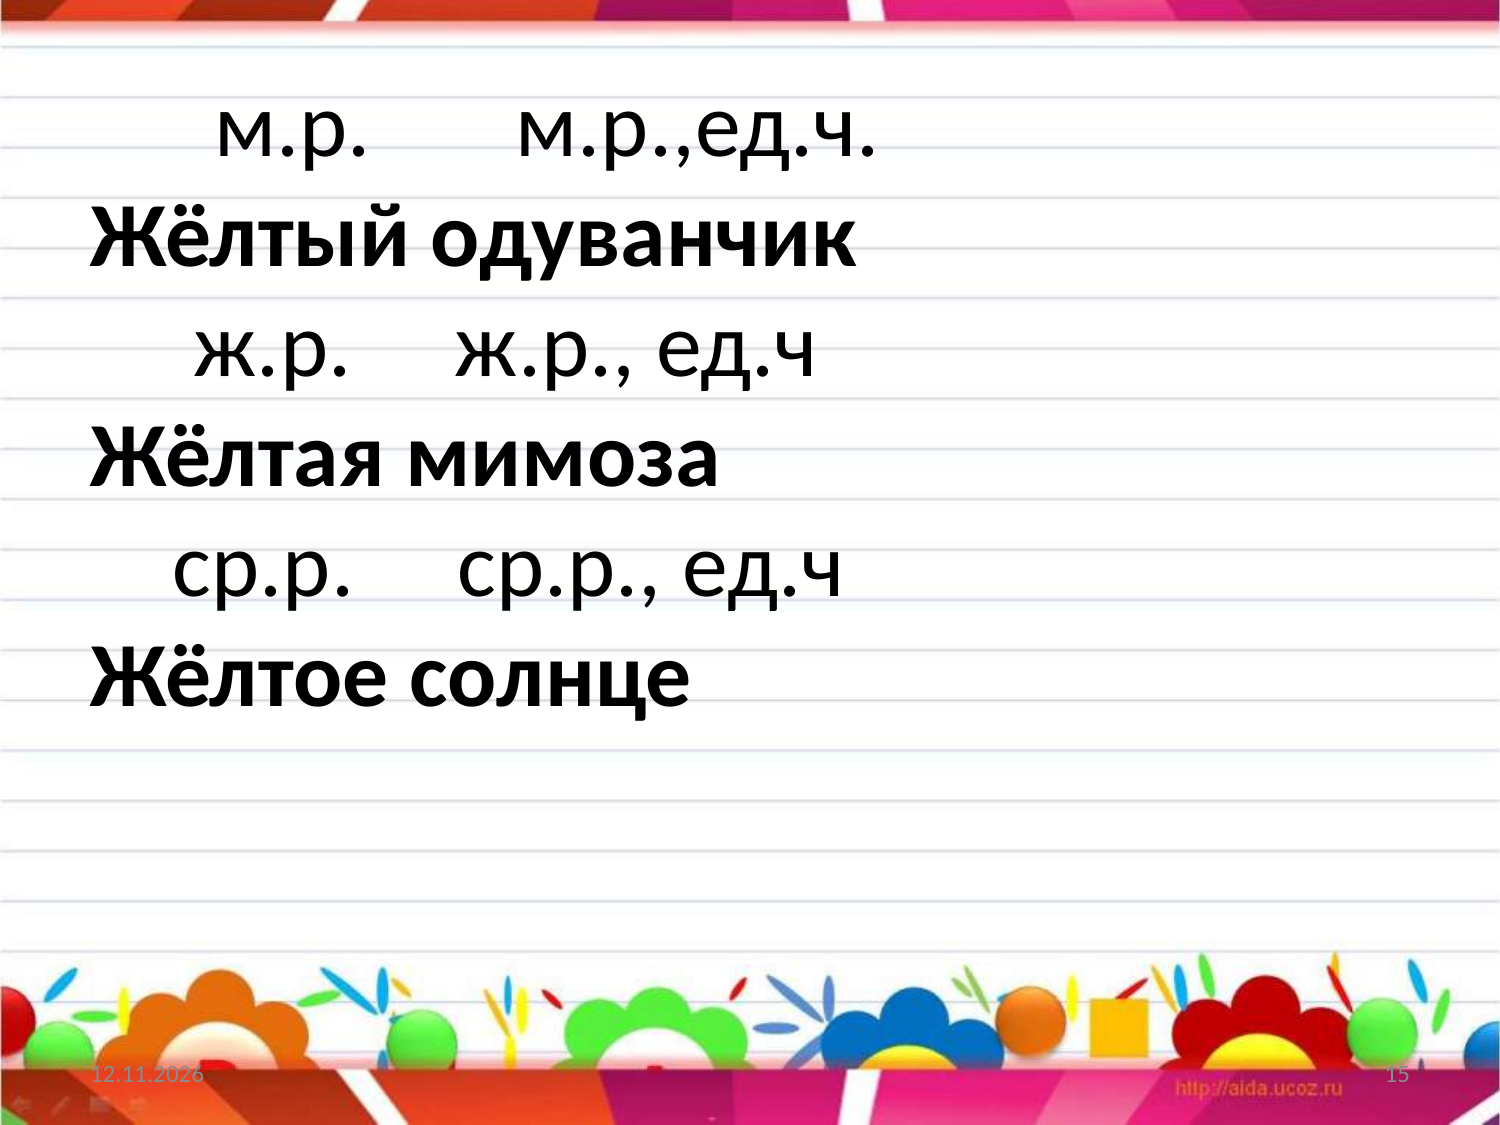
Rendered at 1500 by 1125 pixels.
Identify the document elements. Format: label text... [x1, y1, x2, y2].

title м.р. м.р.,ед.ч. Жёлтый одуванчик ж.р. ж.р., ед.ч Жёлтая мимоза ср.р. ср.р., ед.ч Жёлтое солнце [74, 44, 1426, 965]
slide_number 15 [1074, 1042, 1425, 1103]
picture [0, 0, 1500, 1125]
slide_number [75, 1042, 425, 1103]
